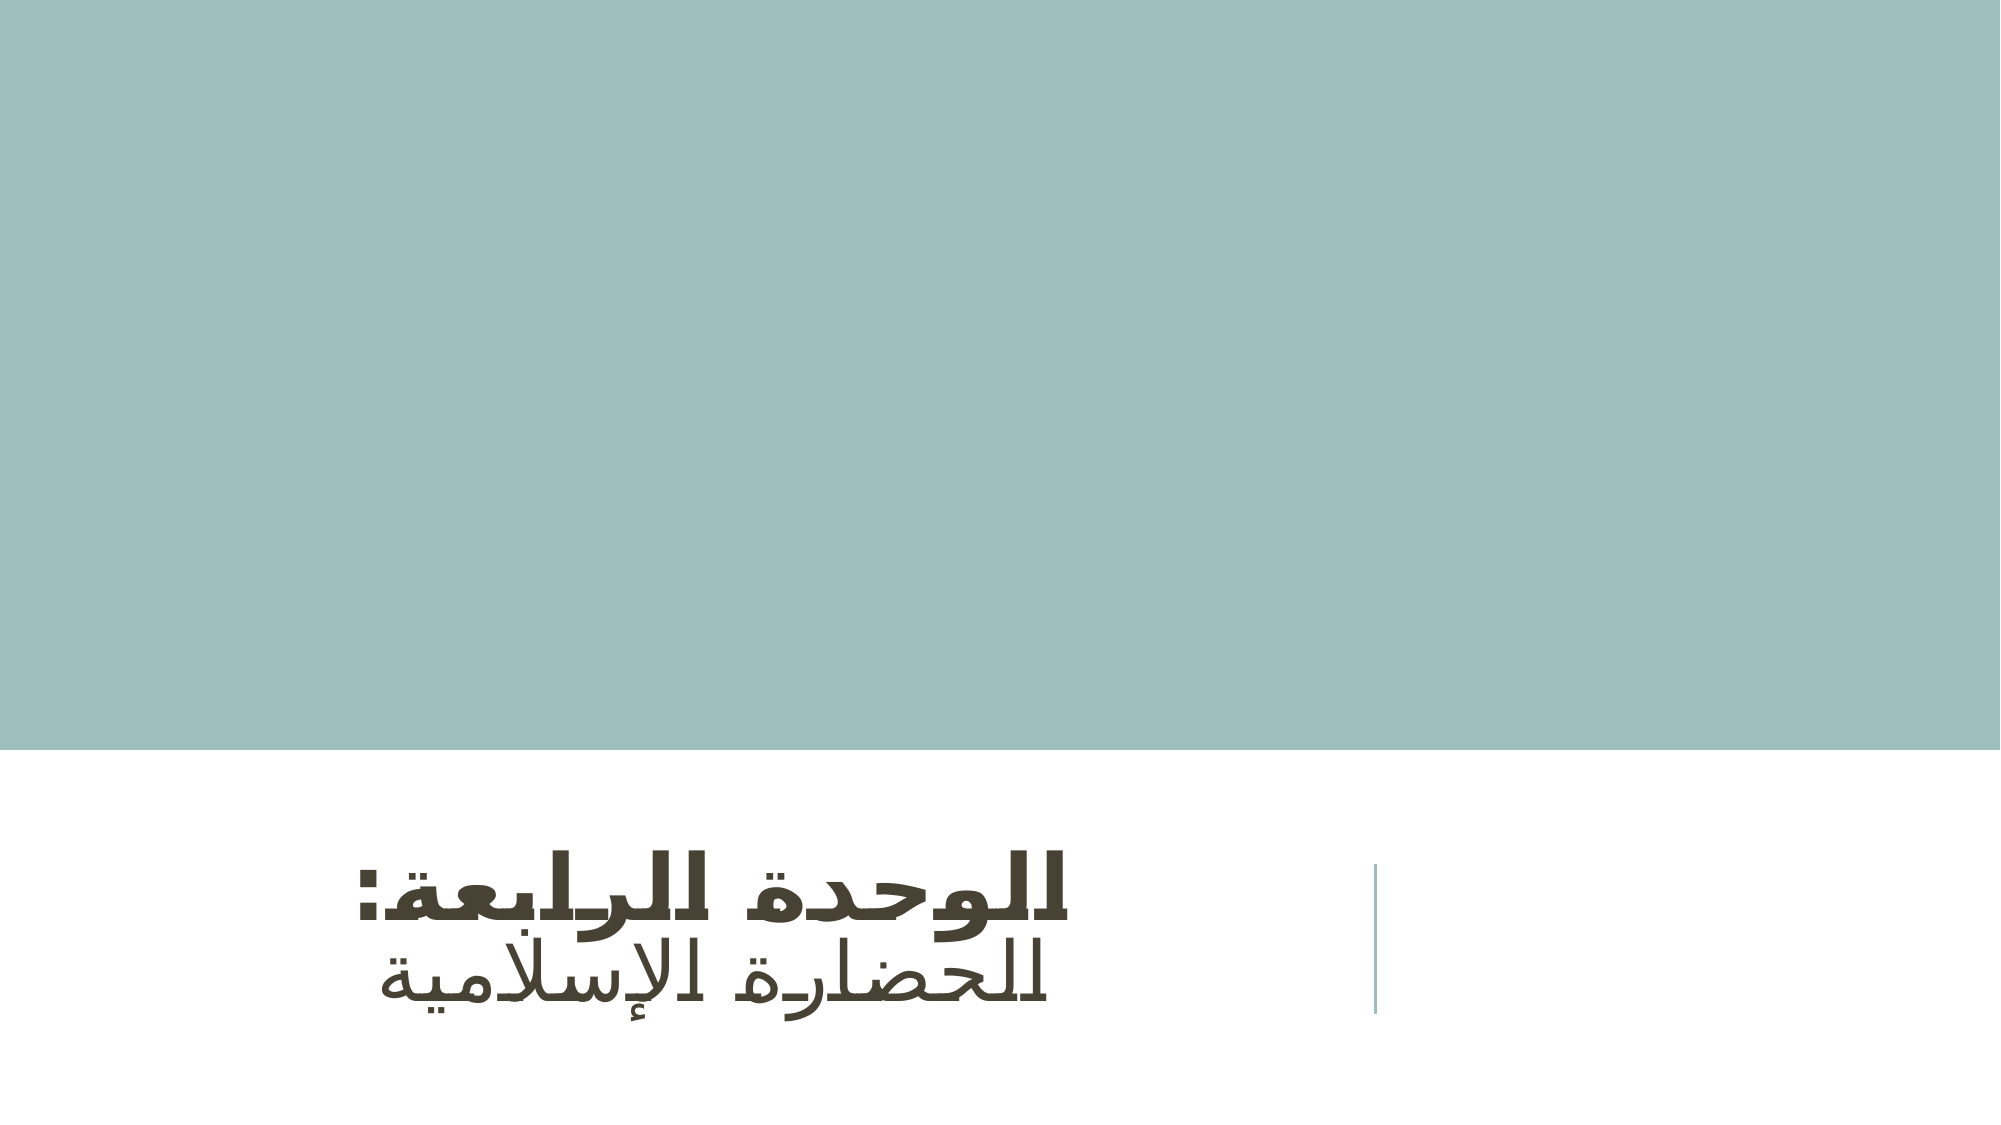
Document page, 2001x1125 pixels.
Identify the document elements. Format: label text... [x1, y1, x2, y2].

title الوحدة الرابعة: الحضارة الإسلامية [75, 813, 1350, 1054]
